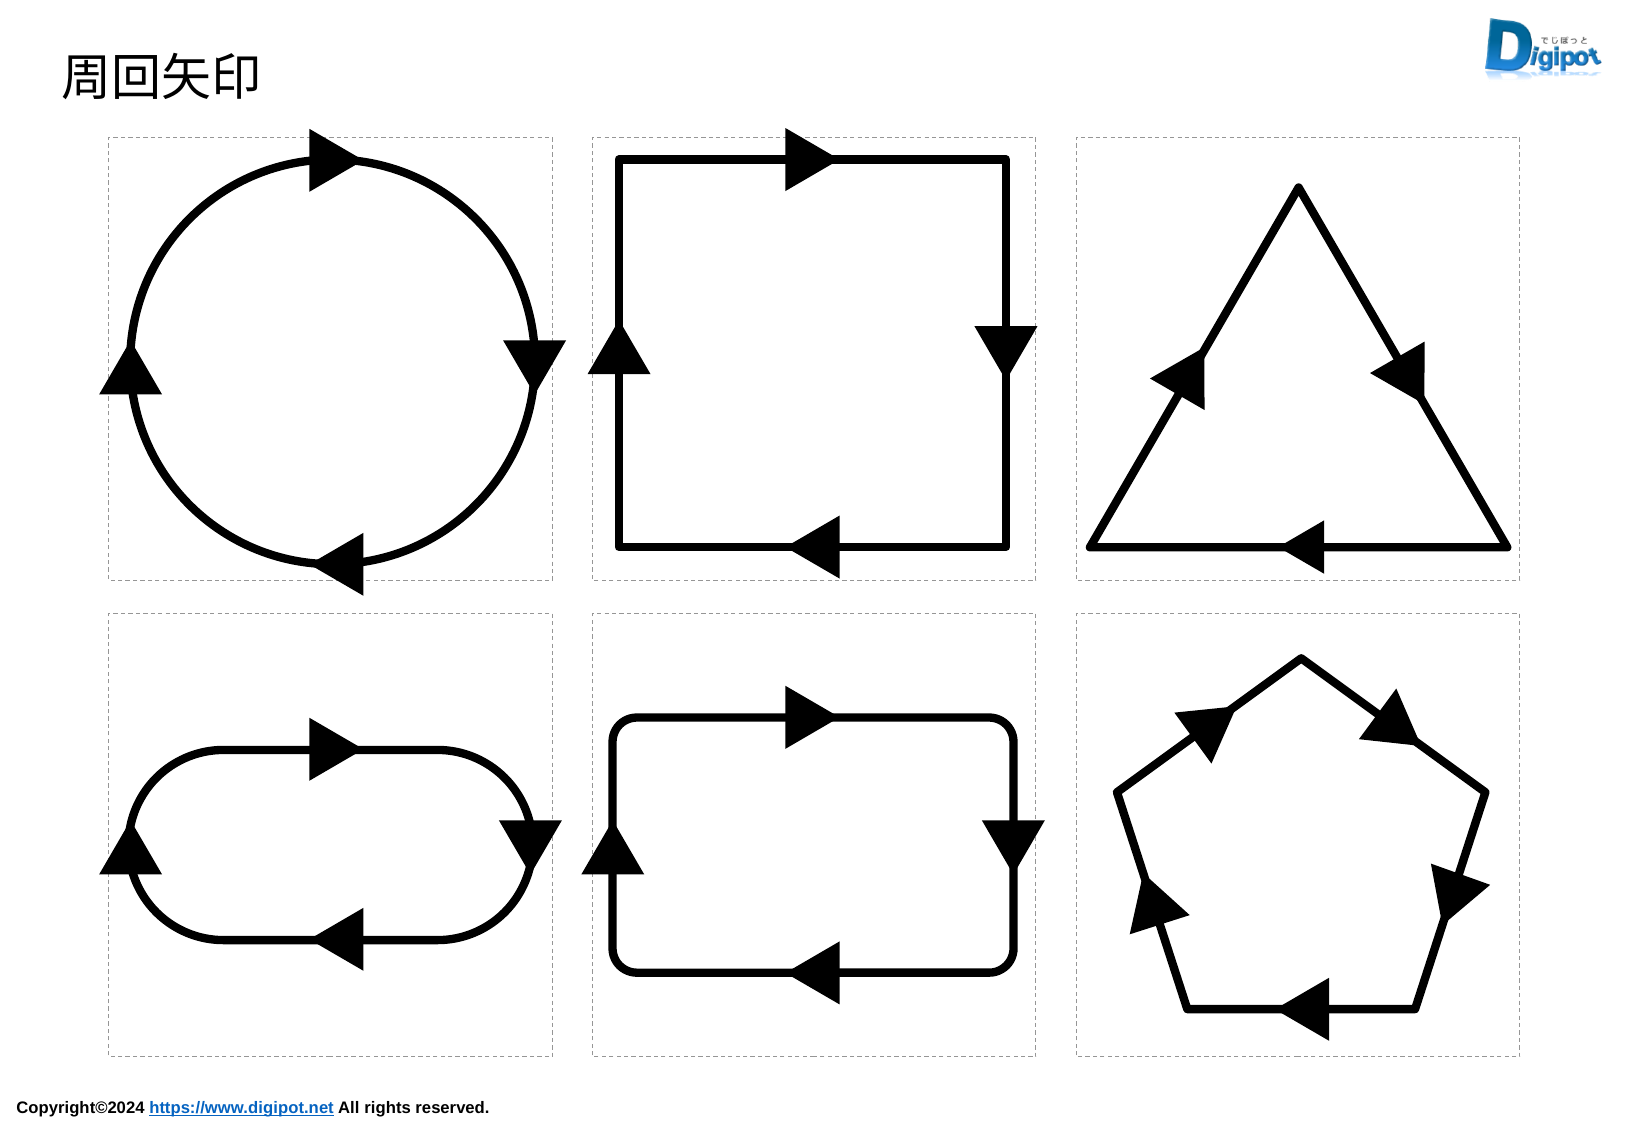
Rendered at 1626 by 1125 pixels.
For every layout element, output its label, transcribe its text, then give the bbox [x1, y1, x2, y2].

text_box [587, 127, 1038, 579]
picture [1485, 18, 1602, 82]
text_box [581, 685, 1045, 1005]
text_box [1089, 187, 1508, 574]
text_box 周回矢印 [46, 38, 277, 113]
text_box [1116, 658, 1486, 1041]
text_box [99, 128, 567, 596]
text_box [99, 717, 562, 971]
